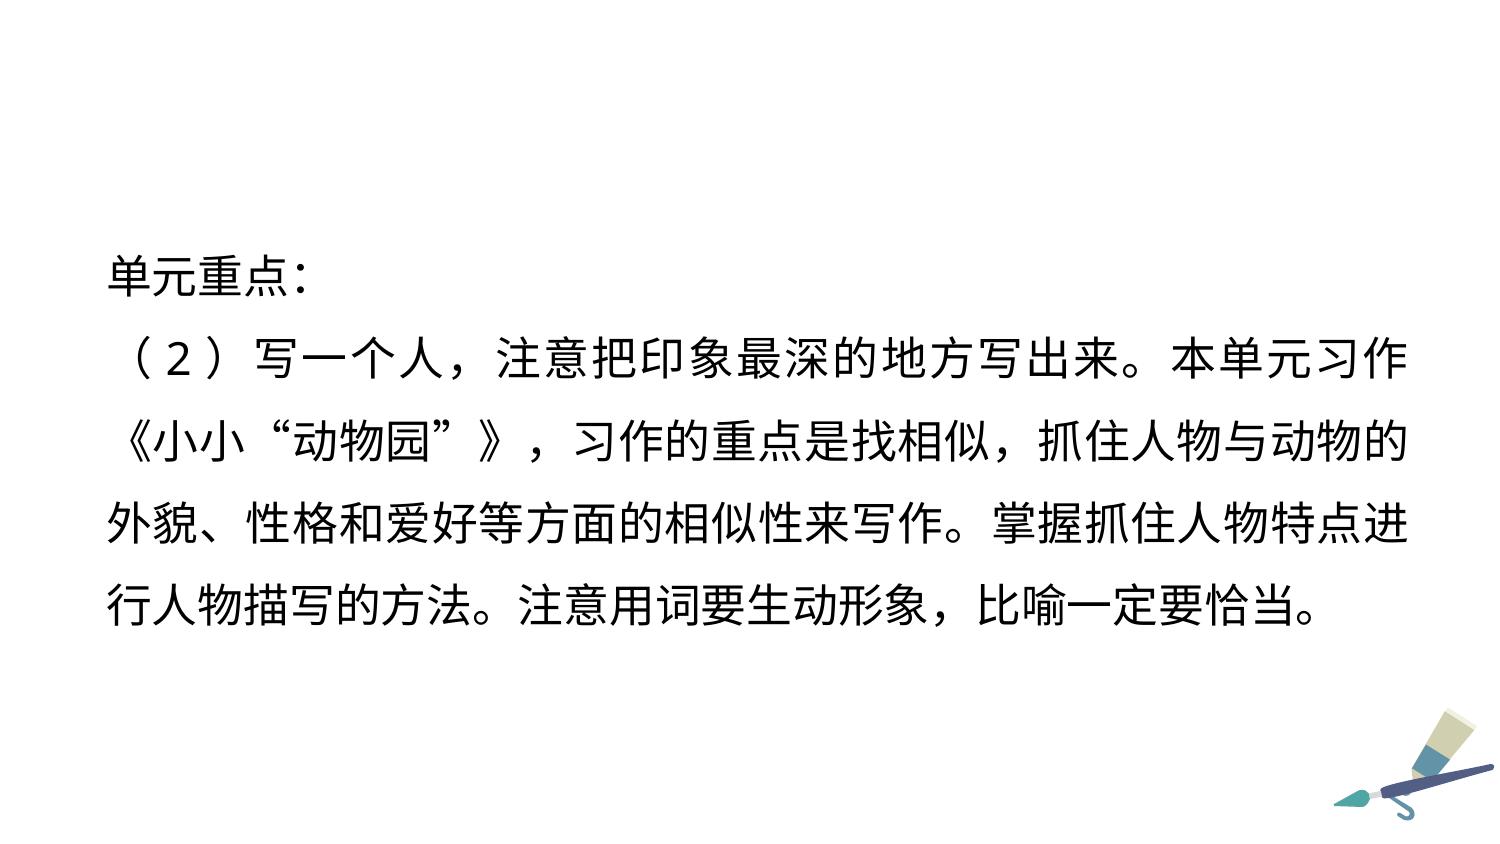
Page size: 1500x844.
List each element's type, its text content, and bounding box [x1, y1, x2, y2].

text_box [1358, 708, 1481, 844]
text_box 单元重点： （2）写一个人，注意把印象最深的地方写出来。本单元习作《小小“动物园”》，习作的重点是找相似，抓住人物与动物的外貌、性格和爱好等方面的相似性来写作。掌握抓住人物特点进行人物描写的方法。注意用词要生动形象，比喻一定要恰当。 [45, 212, 1424, 640]
